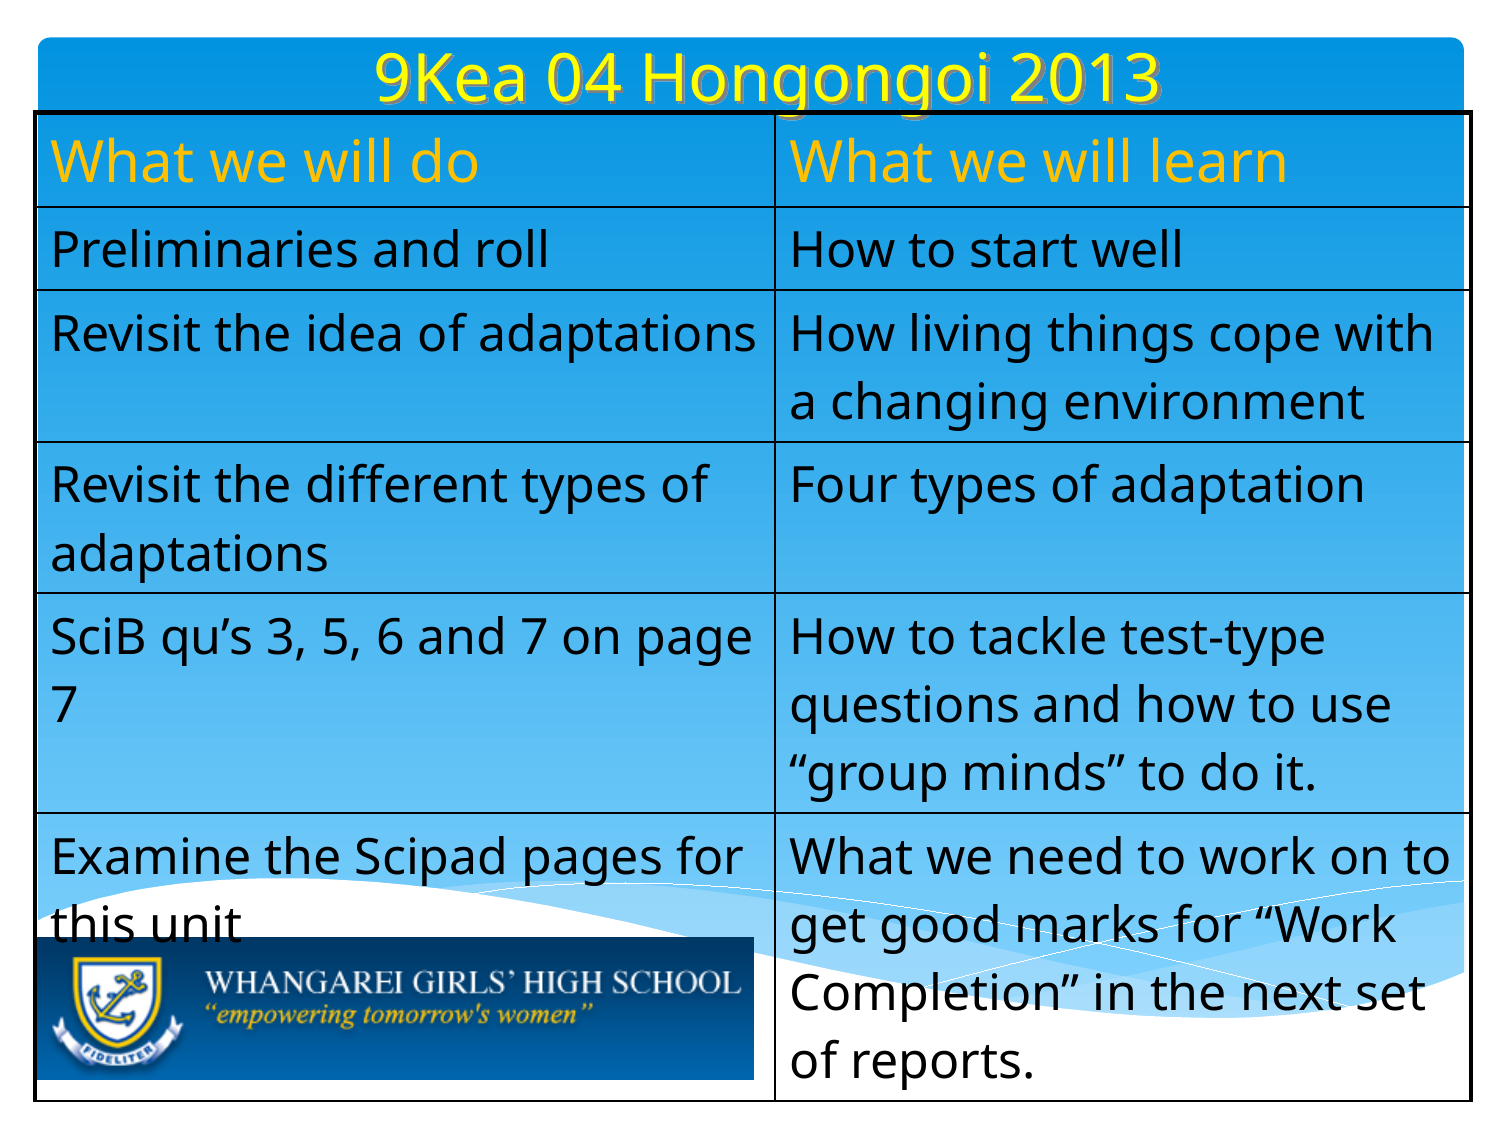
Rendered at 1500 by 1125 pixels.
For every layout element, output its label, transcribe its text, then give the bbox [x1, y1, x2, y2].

table_cell Revisit the idea of adaptations [37, 291, 774, 441]
table_cell What we need to work on to get good marks for “Work Completion” in the next set of reports. [776, 814, 1469, 1100]
table_cell Four types of adaptation [776, 443, 1469, 592]
text_box 9Kea 04 Hongongoi 2013 [162, 24, 1375, 110]
table_cell Examine the Scipad pages for this unit [37, 814, 774, 1100]
table_cell How to start well [776, 208, 1469, 289]
table_cell SciB qu’s 3, 5, 6 and 7 on page 7 [37, 594, 774, 812]
table_cell How to tackle test-type questions and how to use “group minds” to do it. [776, 594, 1469, 812]
picture [37, 937, 754, 1080]
table_header What we will learn [776, 115, 1469, 206]
table_cell How living things cope with a changing environment [776, 291, 1469, 441]
table_cell Revisit the different types of adaptations [37, 443, 774, 592]
table_cell Preliminaries and roll [37, 208, 774, 289]
table_header What we will do [37, 115, 774, 206]
